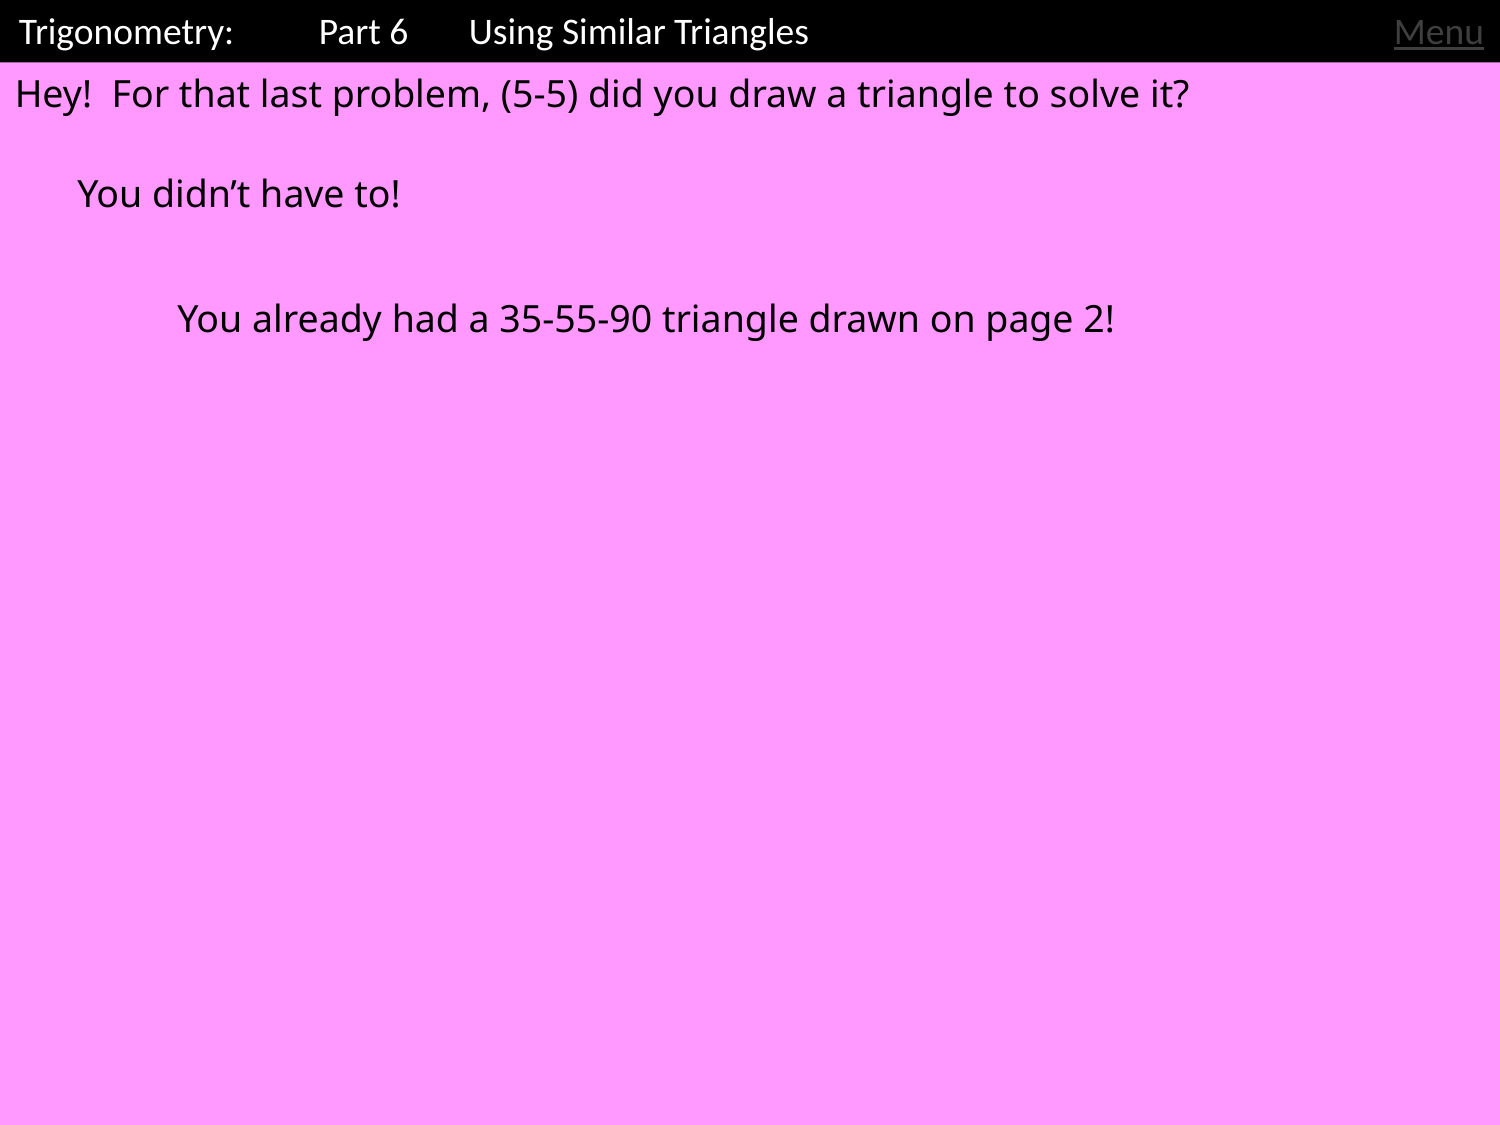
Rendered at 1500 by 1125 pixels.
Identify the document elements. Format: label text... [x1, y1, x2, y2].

text_box You didn’t have to! [62, 162, 1375, 223]
text_box Menu [1379, 0, 1500, 60]
text_box [0, 0, 1500, 64]
text_box Hey! For that last problem, (5-5) did you draw a triangle to solve it? [0, 62, 1313, 123]
text_box Trigonometry: Part 6 Using Similar Triangles [4, 0, 825, 60]
text_box You already had a 35-55-90 triangle drawn on page 2! [162, 287, 1450, 348]
